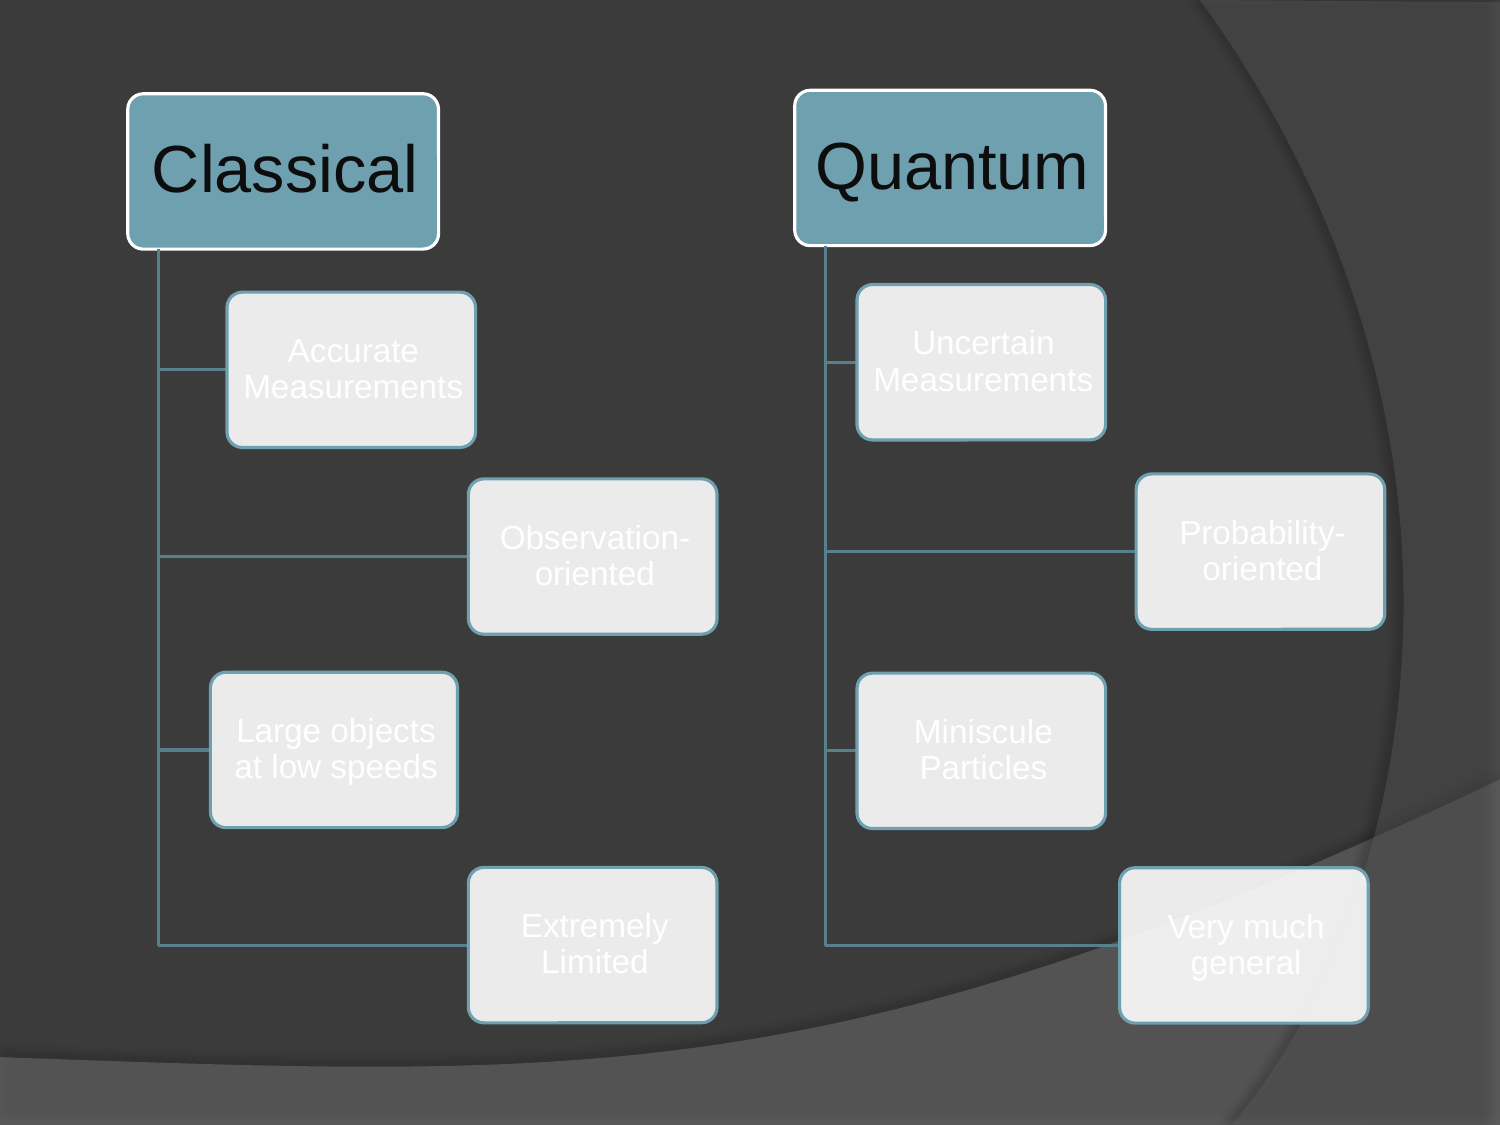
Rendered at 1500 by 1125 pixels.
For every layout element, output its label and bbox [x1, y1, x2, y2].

text_box [111, 89, 1400, 1024]
